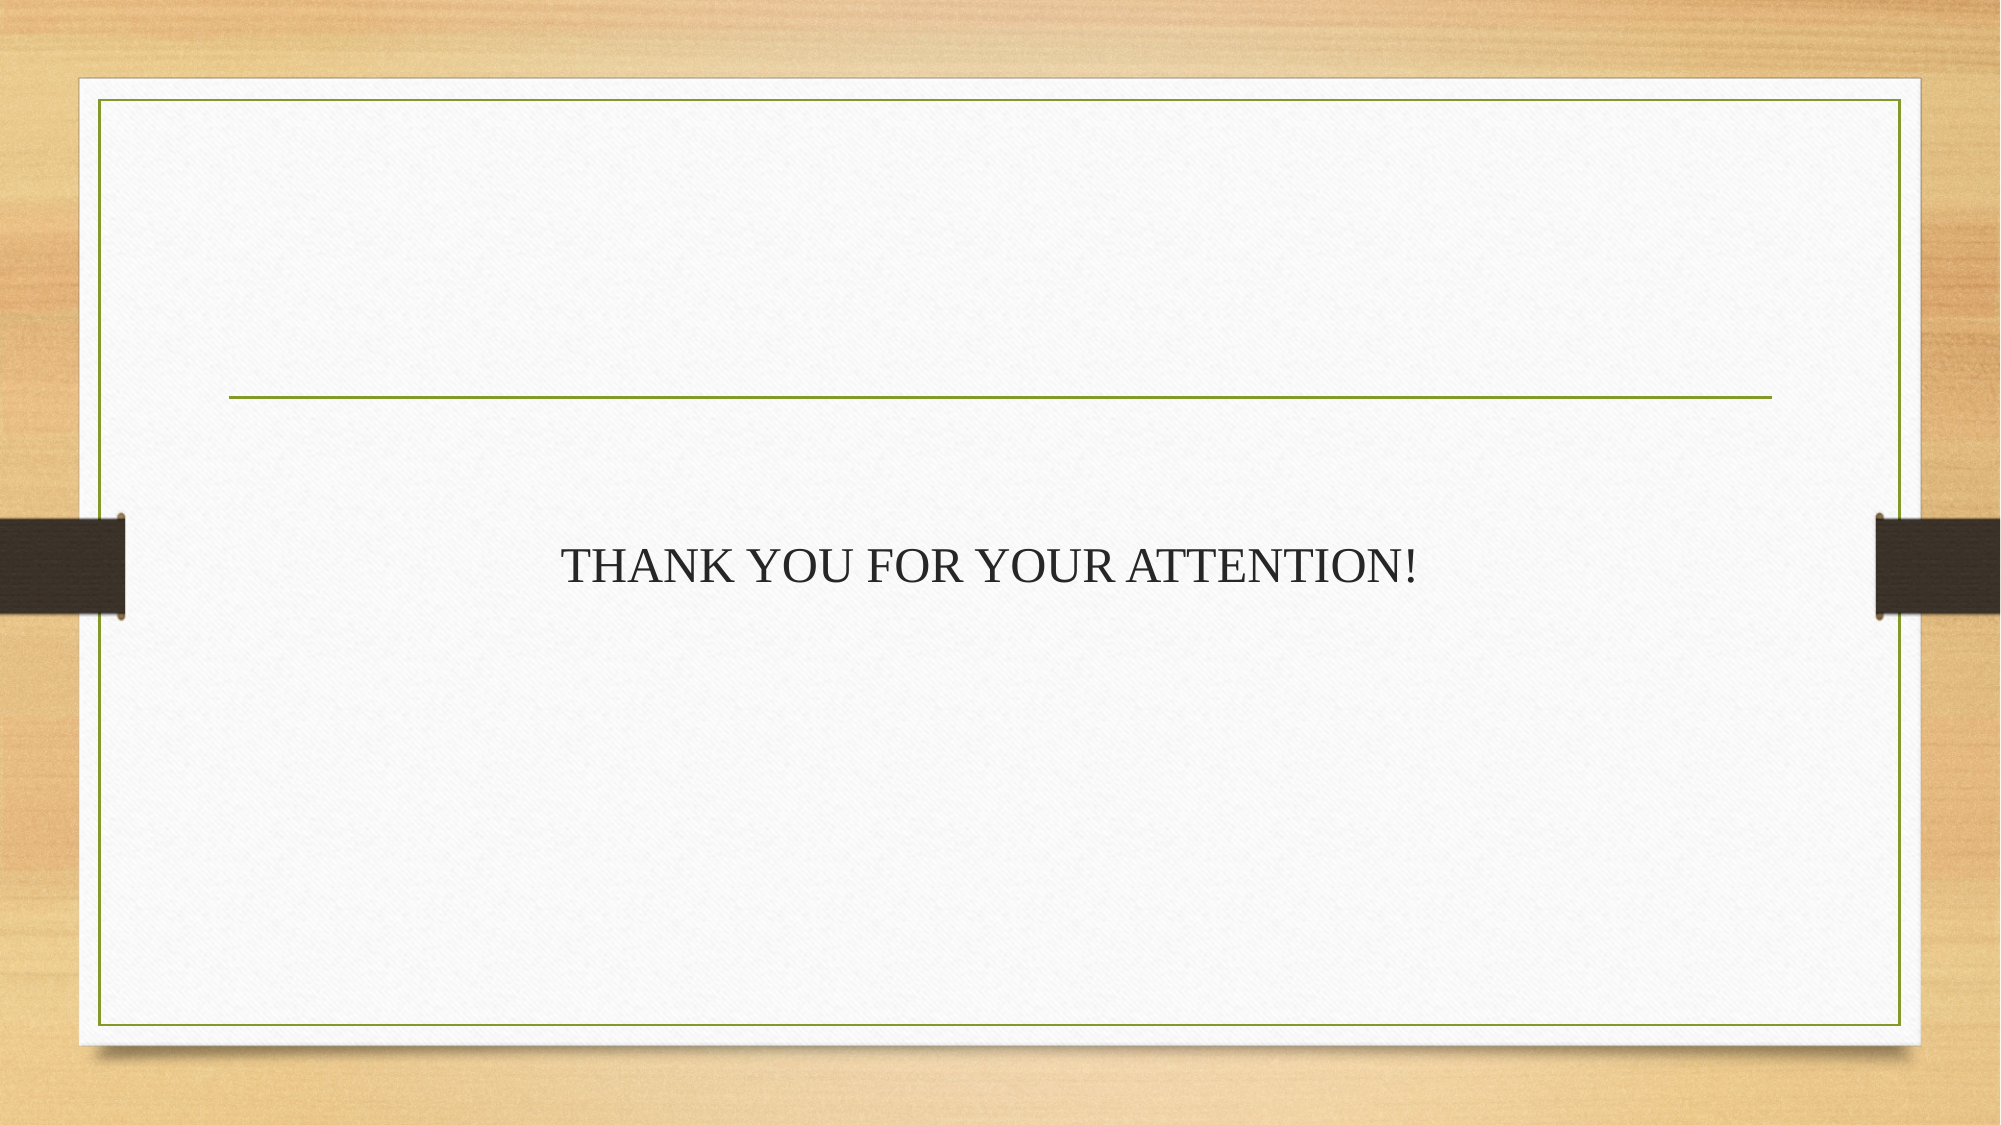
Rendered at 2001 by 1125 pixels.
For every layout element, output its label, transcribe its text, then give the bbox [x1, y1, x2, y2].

list THANK YOU FOR YOUR ATTENTION! [314, 220, 1665, 963]
picture [0, 0, 2001, 1125]
